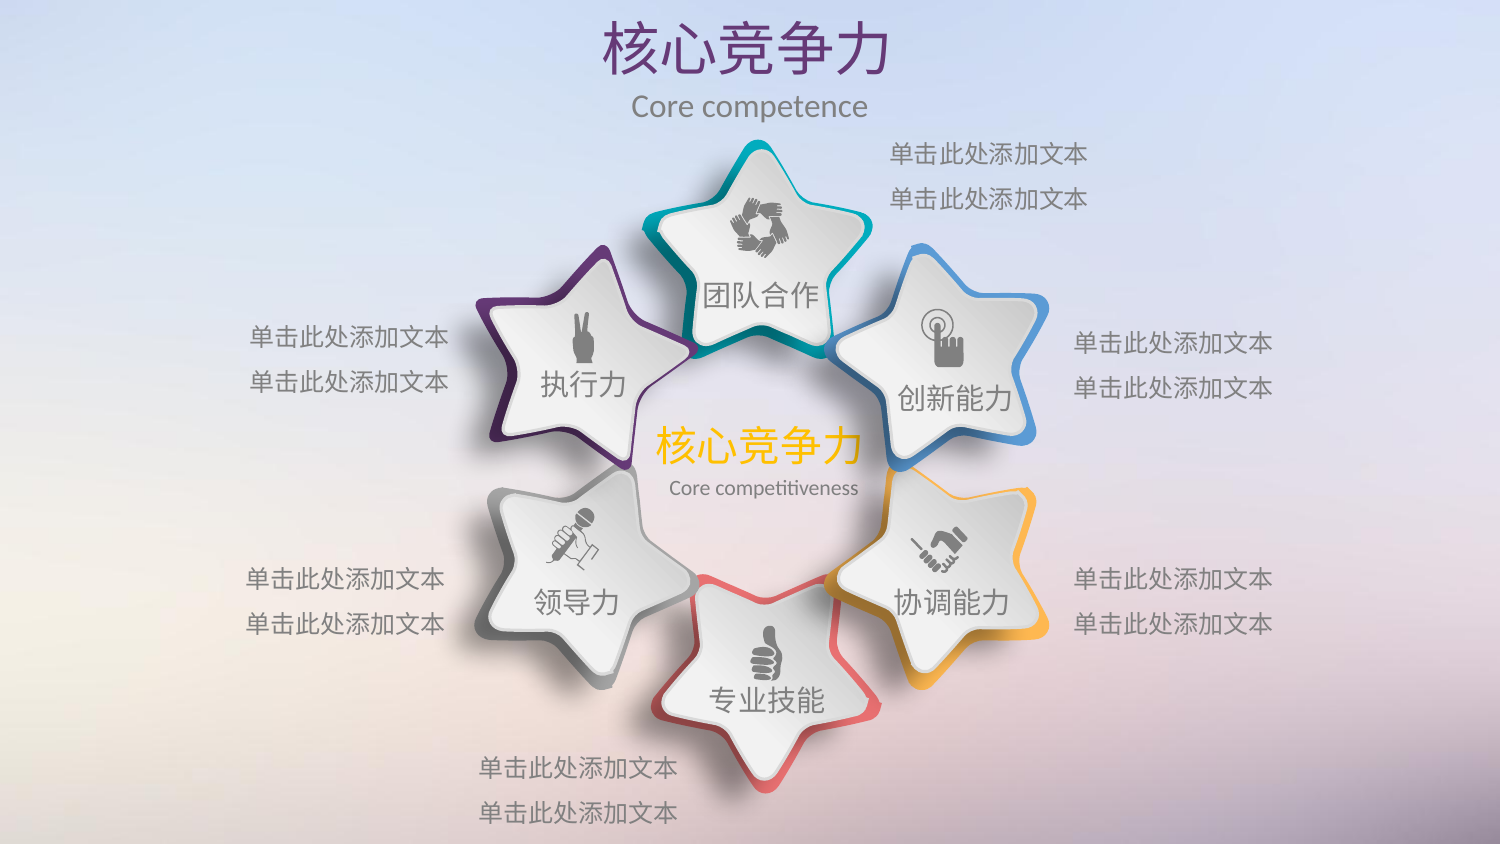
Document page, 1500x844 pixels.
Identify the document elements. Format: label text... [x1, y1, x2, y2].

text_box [473, 473, 700, 690]
picture [0, 0, 1500, 844]
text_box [641, 139, 873, 359]
text_box 单击此处添加文本 单击此处添加文本 [234, 299, 464, 404]
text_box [473, 242, 700, 473]
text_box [700, 411, 823, 508]
text_box 单击此处添加文本 单击此处添加文本 [1058, 541, 1289, 646]
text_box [560, 4, 940, 133]
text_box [823, 473, 1050, 690]
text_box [650, 574, 882, 794]
text_box 单击此处添加文本 单击此处添加文本 [1058, 304, 1289, 410]
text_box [823, 243, 1050, 473]
text_box 单击此处添加文本 单击此处添加文本 [874, 115, 1104, 221]
text_box 单击此处添加文本 单击此处添加文本 [230, 541, 461, 646]
text_box 单击此处添加文本 单击此处添加文本 [463, 730, 694, 835]
